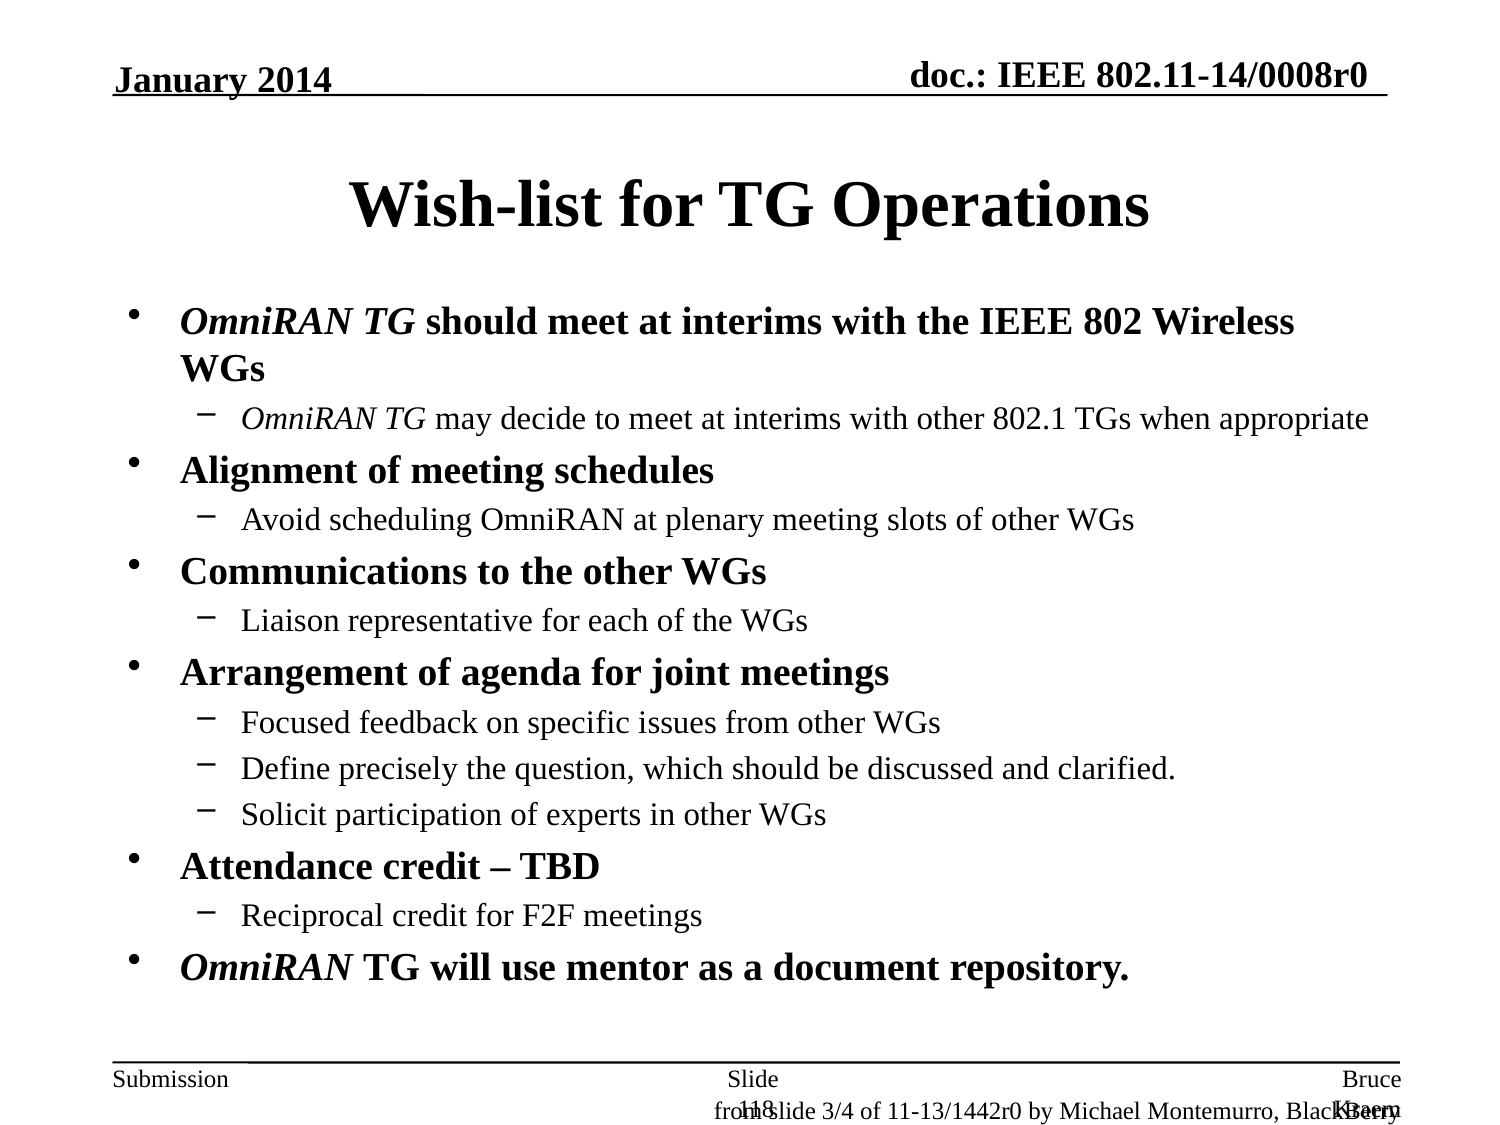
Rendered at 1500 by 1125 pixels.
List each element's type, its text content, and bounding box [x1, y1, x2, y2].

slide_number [114, 54, 374, 100]
footer Bruce Kraemer, Marvell [1325, 1062, 1402, 1087]
list OmniRAN TG should meet at interims with the IEEE 802 Wireless WGs OmniRAN TG may decide to meet at interims with other 802.1 TGs when appropriate Alignment of meeting schedules Avoid scheduling OmniRAN at plenary meeting slots of other WGs Communications to the other WGs Liaison representative for each of the WGs Arrangement of agenda for joint meetings Focused feedback on specific issues from other WGs Define precisely the question, which should be discussed and clarified. Solicit participation of experts in other WGs Attendance credit – TBD Reciprocal credit for F2F meetings OmniRAN TG will use mentor as a document repository. [112, 287, 1388, 1025]
title Wish-list for TG Operations [112, 112, 1388, 287]
slide_number Slide 118 [712, 1062, 800, 1087]
text_box from slide 3/4 of 11-13/1442r0 by Michael Montemurro, BlackBerry [343, 1087, 1417, 1125]
